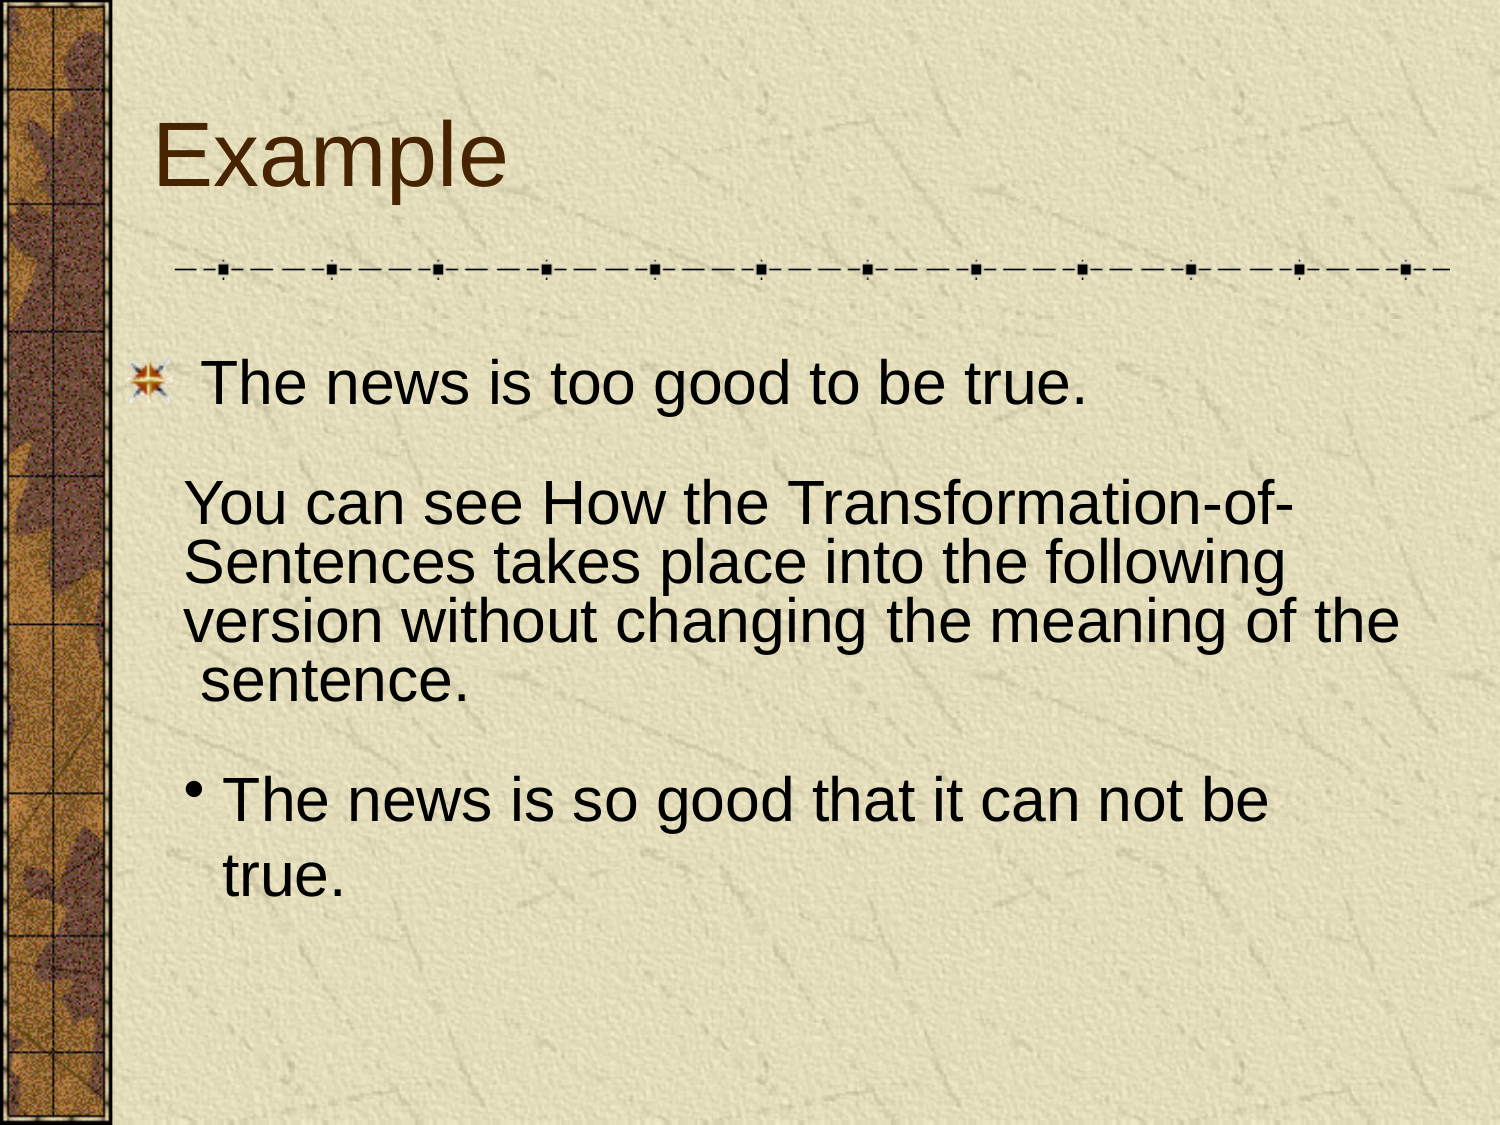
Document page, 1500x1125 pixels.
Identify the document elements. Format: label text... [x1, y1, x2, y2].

text_box [127, 357, 173, 403]
text_box The news is too good to be true. You can see How the Transformation-of- Sentences takes place into the following version without changing the meaning of the sentence. The news is so good that it can not be true. [181, 340, 1418, 909]
title Example [150, 92, 511, 283]
picture [0, 0, 1500, 1125]
